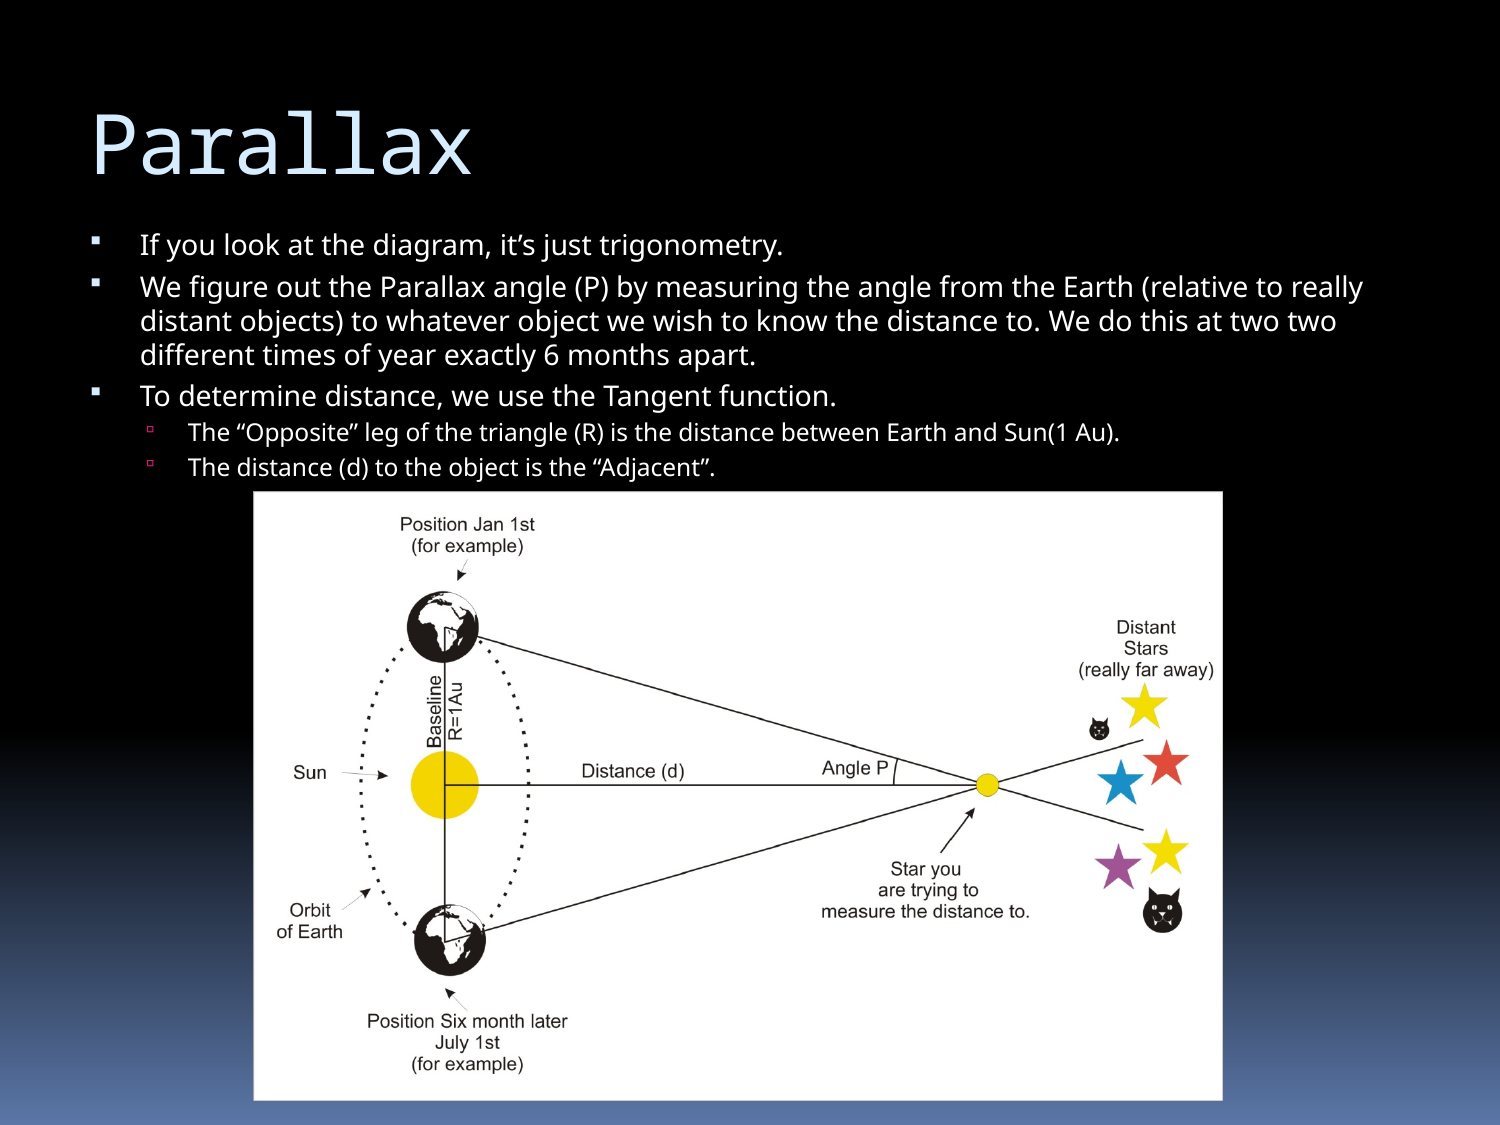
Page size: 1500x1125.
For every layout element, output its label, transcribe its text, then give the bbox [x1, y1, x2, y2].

title Parallax [75, 83, 1425, 219]
list If you look at the diagram, it’s just trigonometry. We figure out the Parallax angle (P) by measuring the angle from the Earth (relative to really distant objects) to whatever object we wish to know the distance to. We do this at two two different times of year exactly 6 months apart. To determine distance, we use the Tangent function. The “Opposite” leg of the triangle (R) is the distance between Earth and Sun(1 Au). The distance (d) to the object is the “Adjacent”. [64, 219, 1471, 492]
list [253, 491, 1224, 1101]
